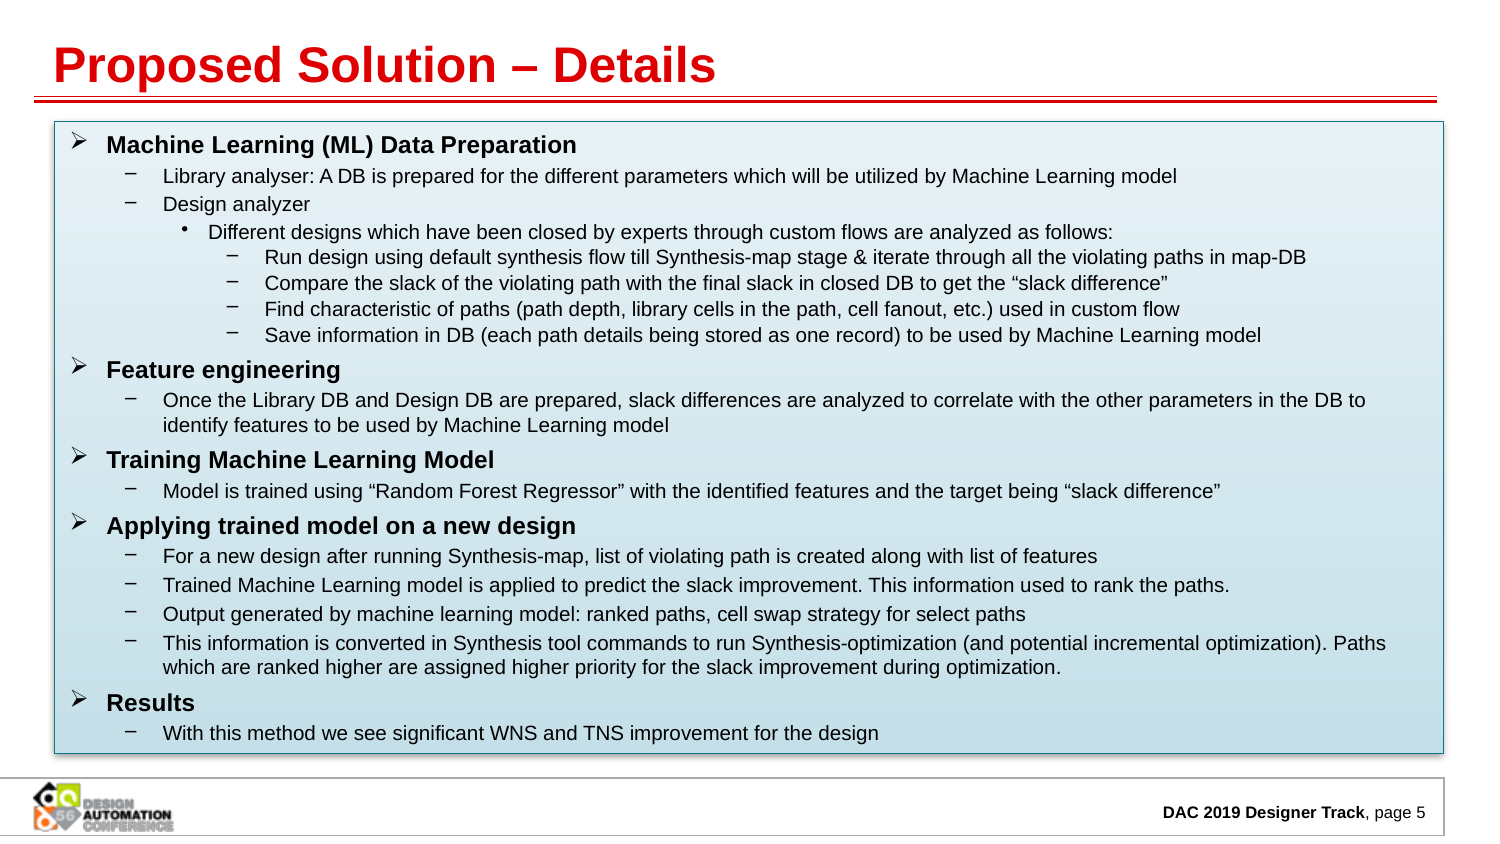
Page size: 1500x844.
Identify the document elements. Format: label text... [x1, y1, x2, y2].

picture [32, 781, 174, 832]
title Proposed Solution – Details [37, 17, 1426, 119]
list Machine Learning (ML) Data Preparation Library analyser: A DB is prepared for the different parameters which will be utilized by Machine Learning model Design analyzer Different designs which have been closed by experts through custom flows are analyzed as follows: Run design using default synthesis flow till Synthesis-map stage & iterate through all the violating paths in map-DB Compare the slack of the violating path with the final slack in closed DB to get the “slack difference” Find characteristic of paths (path depth, library cells in the path, cell fanout, etc.) used in custom flow Save information in DB (each path details being stored as one record) to be used by Machine Learning model Feature engineering Once the Library DB and Design DB are prepared, slack differences are analyzed to correlate with the other parameters in the DB to identify features to be used by Machine Learning model Training Machine Learning Model Model is trained using “Random Forest Regressor” with the identified features and the target being “slack difference” Applying trained model on a new design For a new design after running Synthesis-map, list of violating path is created along with list of features Trained Machine Learning model is applied to predict the slack improvement. This information used to rank the paths. Output generated by machine learning model: ranked paths, cell swap strategy for select paths This information is converted in Synthesis tool commands to run Synthesis-optimization (and potential incremental optimization). Paths which are ranked higher are assigned higher priority for the slack improvement during optimization. Results With this method we see significant WNS and TNS improvement for the design [54, 121, 1444, 754]
